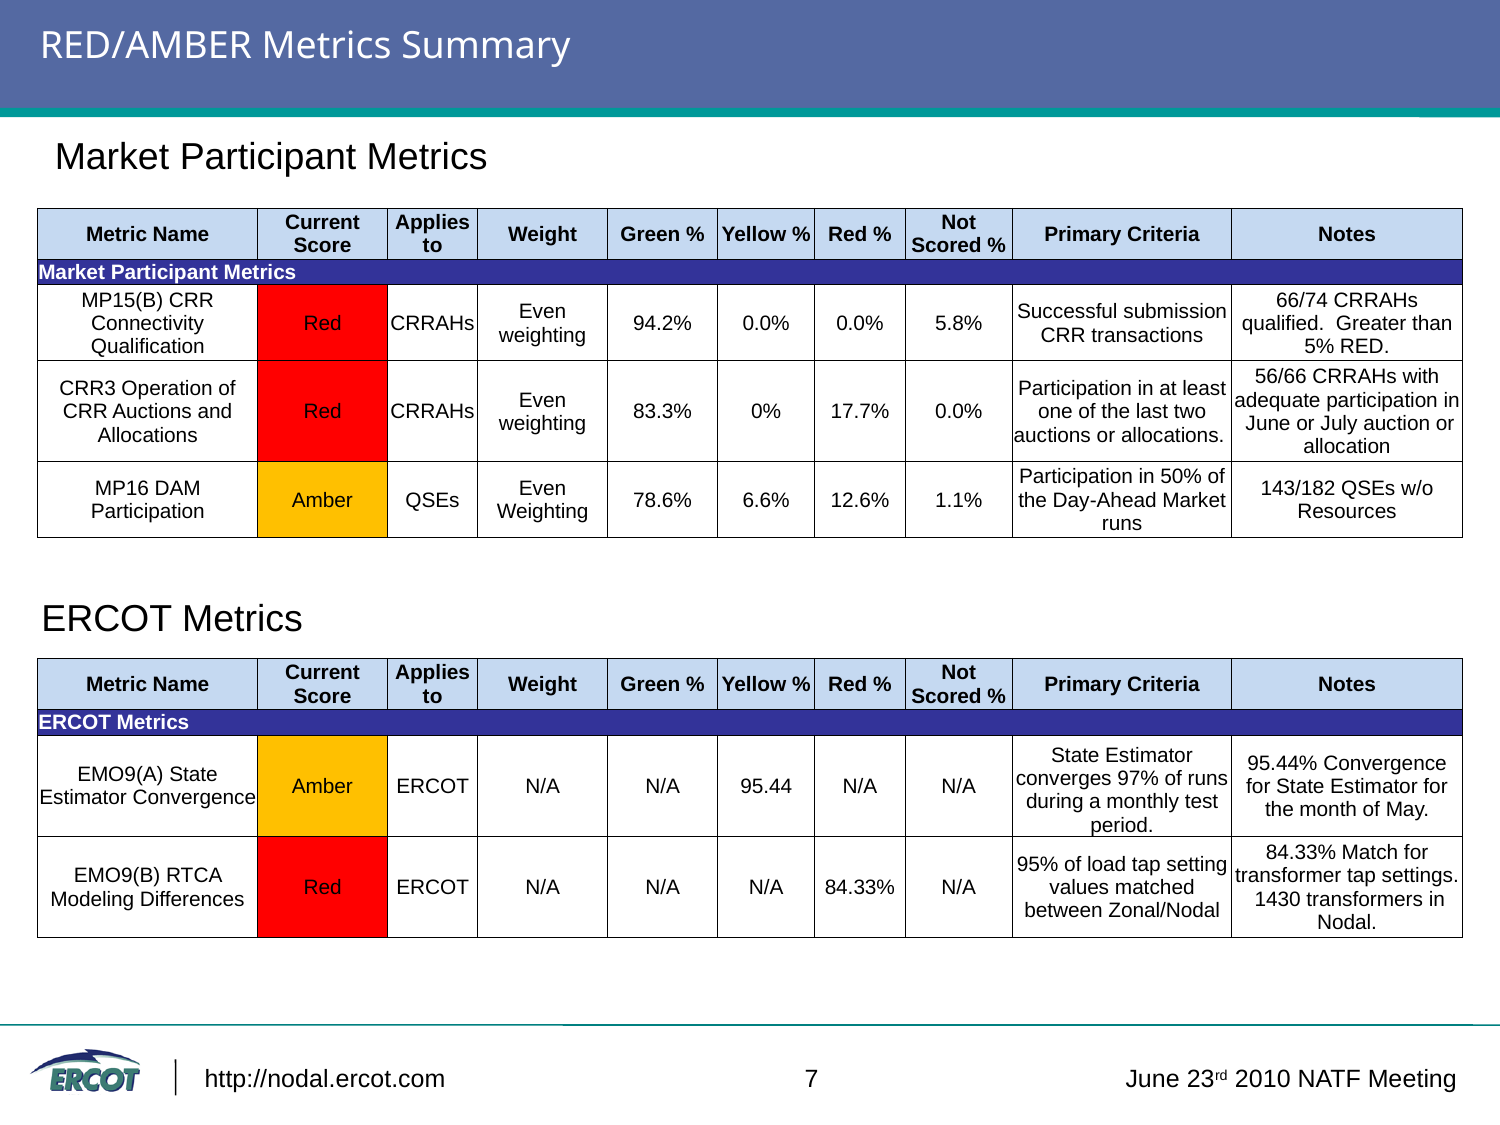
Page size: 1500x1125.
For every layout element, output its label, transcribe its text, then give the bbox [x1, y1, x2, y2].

table_cell 143/182 QSEs w/o Resources [1232, 462, 1462, 537]
footer http://nodal.ercot.com 7 June 23rd 2010 NATF Meeting [189, 1054, 1476, 1125]
table_cell 95.44 [718, 736, 814, 836]
table_cell 56/66 CRRAHs with adequate participation in June or July auction or allocation [1232, 361, 1462, 461]
table_cell 5.8% [906, 285, 1012, 360]
table_header Current Score [258, 209, 387, 259]
table_cell Amber [258, 462, 387, 537]
table_cell 66/74 CRRAHs qualified. Greater than 5% RED. [1232, 285, 1462, 360]
table_cell N/A [608, 837, 717, 937]
table_cell Red [258, 361, 387, 461]
table_cell N/A [478, 837, 607, 937]
table_cell 6.6% [718, 462, 814, 537]
table_cell Market Participant Metrics [38, 260, 1462, 284]
table_cell 0.0% [906, 361, 1012, 461]
table_header Yellow % [718, 209, 814, 259]
table_cell Even weighting [478, 361, 607, 461]
text_box ERCOT Metrics [26, 586, 318, 647]
table_header Notes [1232, 659, 1462, 709]
table_cell State Estimator converges 97% of runs during a monthly test period. [1013, 736, 1231, 836]
table_cell 0% [718, 361, 814, 461]
table_cell Even Weighting [478, 462, 607, 537]
table_header Weight [478, 209, 607, 259]
table_cell N/A [815, 736, 905, 836]
table_cell N/A [608, 736, 717, 836]
table_cell Participation in 50% of the Day-Ahead Market runs [1013, 462, 1231, 537]
table_cell MP16 DAM Participation [38, 462, 257, 537]
table_header Green % [608, 659, 717, 709]
table_cell 95.44% Convergence for State Estimator for the month of May. [1232, 736, 1462, 836]
table_cell ERCOT [388, 736, 477, 836]
table_cell CRRAHs [388, 361, 477, 461]
table_cell 78.6% [608, 462, 717, 537]
table_cell 12.6% [815, 462, 905, 537]
table_cell EMO9(A) State Estimator Convergence [38, 736, 257, 836]
table_cell 0.0% [815, 285, 905, 360]
table_header Applies to [388, 659, 477, 709]
table_header Current Score [258, 659, 387, 709]
table_cell N/A [718, 837, 814, 937]
table_cell Participation in at least one of the last two auctions or allocations. [1013, 361, 1231, 461]
table_cell 17.7% [815, 361, 905, 461]
table_cell Red [258, 837, 387, 937]
table_header Weight [478, 659, 607, 709]
table_header Metric Name [38, 209, 257, 259]
table_cell Successful submission CRR transactions [1013, 285, 1231, 360]
table_header Metric Name [38, 659, 257, 709]
table_cell ERCOT Metrics [38, 710, 1462, 735]
table_cell N/A [906, 736, 1012, 836]
table_cell 83.3% [608, 361, 717, 461]
table_cell CRRAHs [388, 285, 477, 360]
table_header Notes [1232, 209, 1462, 259]
text_box Market Participant Metrics [39, 124, 503, 185]
table_cell 1.1% [906, 462, 1012, 537]
table_header Not Scored % [906, 659, 1012, 709]
table_header Yellow % [718, 659, 814, 709]
table_cell N/A [478, 736, 607, 836]
table_cell ERCOT [388, 837, 477, 937]
table_header Green % [608, 209, 717, 259]
table_cell 94.2% [608, 285, 717, 360]
picture [24, 1041, 145, 1107]
table_header Applies to [388, 209, 477, 259]
table_cell MP15(B) CRR Connectivity Qualification [38, 285, 257, 360]
table_cell Even weighting [478, 285, 607, 360]
table_cell N/A [906, 837, 1012, 937]
table_cell 95% of load tap setting values matched between Zonal/Nodal [1013, 837, 1231, 937]
table_header Red % [815, 659, 905, 709]
table_cell CRR3 Operation of CRR Auctions and Allocations [38, 361, 257, 461]
table_cell EMO9(B) RTCA Modeling Differences [38, 837, 257, 937]
table_header Red % [815, 209, 905, 259]
table_cell Amber [258, 736, 387, 836]
title RED/AMBER Metrics Summary [24, 0, 1500, 87]
table_cell 0.0% [718, 285, 814, 360]
table_header Primary Criteria [1013, 659, 1231, 709]
table_header Primary Criteria [1013, 209, 1231, 259]
table_cell Red [258, 285, 387, 360]
table_cell QSEs [388, 462, 477, 537]
table_header Not Scored % [906, 209, 1012, 259]
table_cell 84.33% [815, 837, 905, 937]
table_cell 84.33% Match for transformer tap settings. 1430 transformers in Nodal. [1232, 837, 1462, 937]
